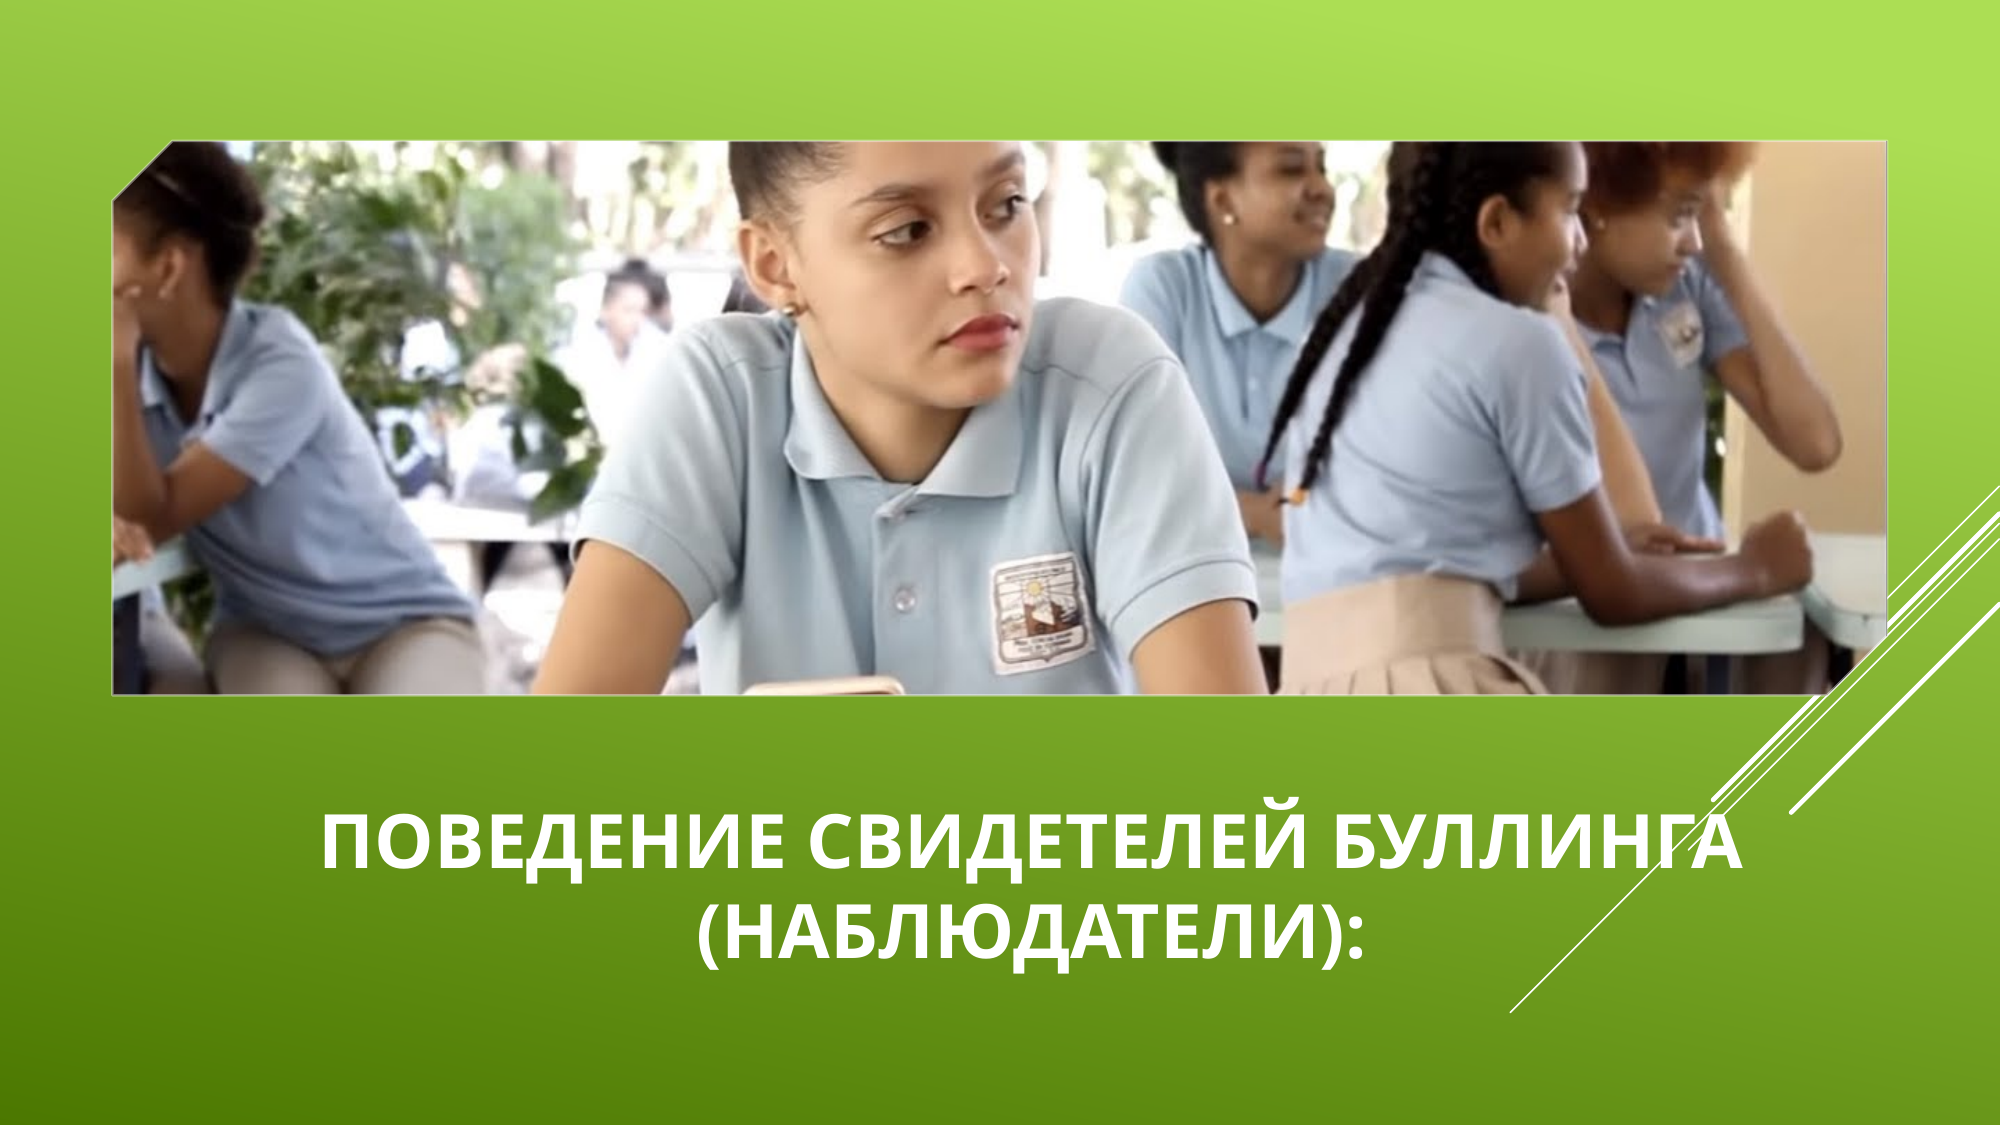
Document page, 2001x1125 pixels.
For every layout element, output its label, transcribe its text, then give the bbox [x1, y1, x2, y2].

title Поведение свидетелей буллинга (наблюдатели): [281, 760, 1782, 1097]
picture [112, 140, 1888, 696]
